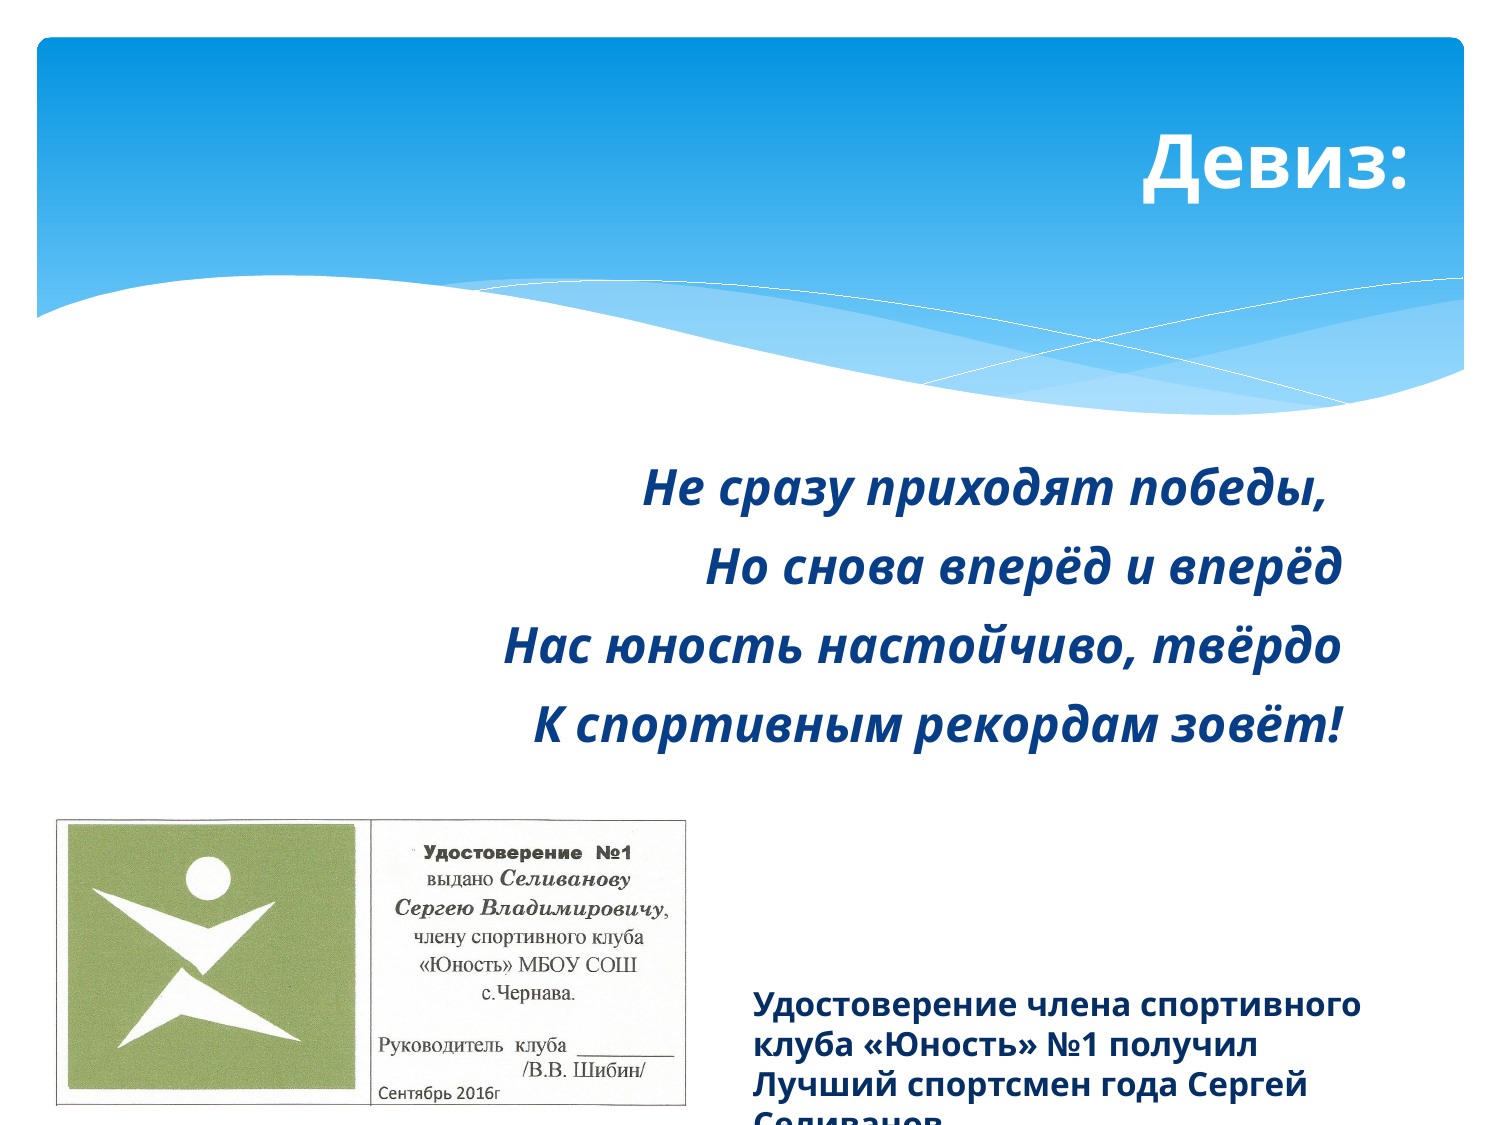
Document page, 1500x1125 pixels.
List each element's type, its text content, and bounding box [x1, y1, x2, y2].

text_box Удостоверение члена спортивного клуба «Юность» №1 получил Лучший спортсмен года Сергей Селиванов [738, 975, 1400, 1125]
picture [52, 818, 688, 1107]
title Девиз: [75, 55, 1425, 261]
list Не сразу приходят победы, Но снова вперёд и вперёд Нас юность настойчиво, твёрдо К спортивным рекордам зовёт! [143, 438, 1359, 1005]
